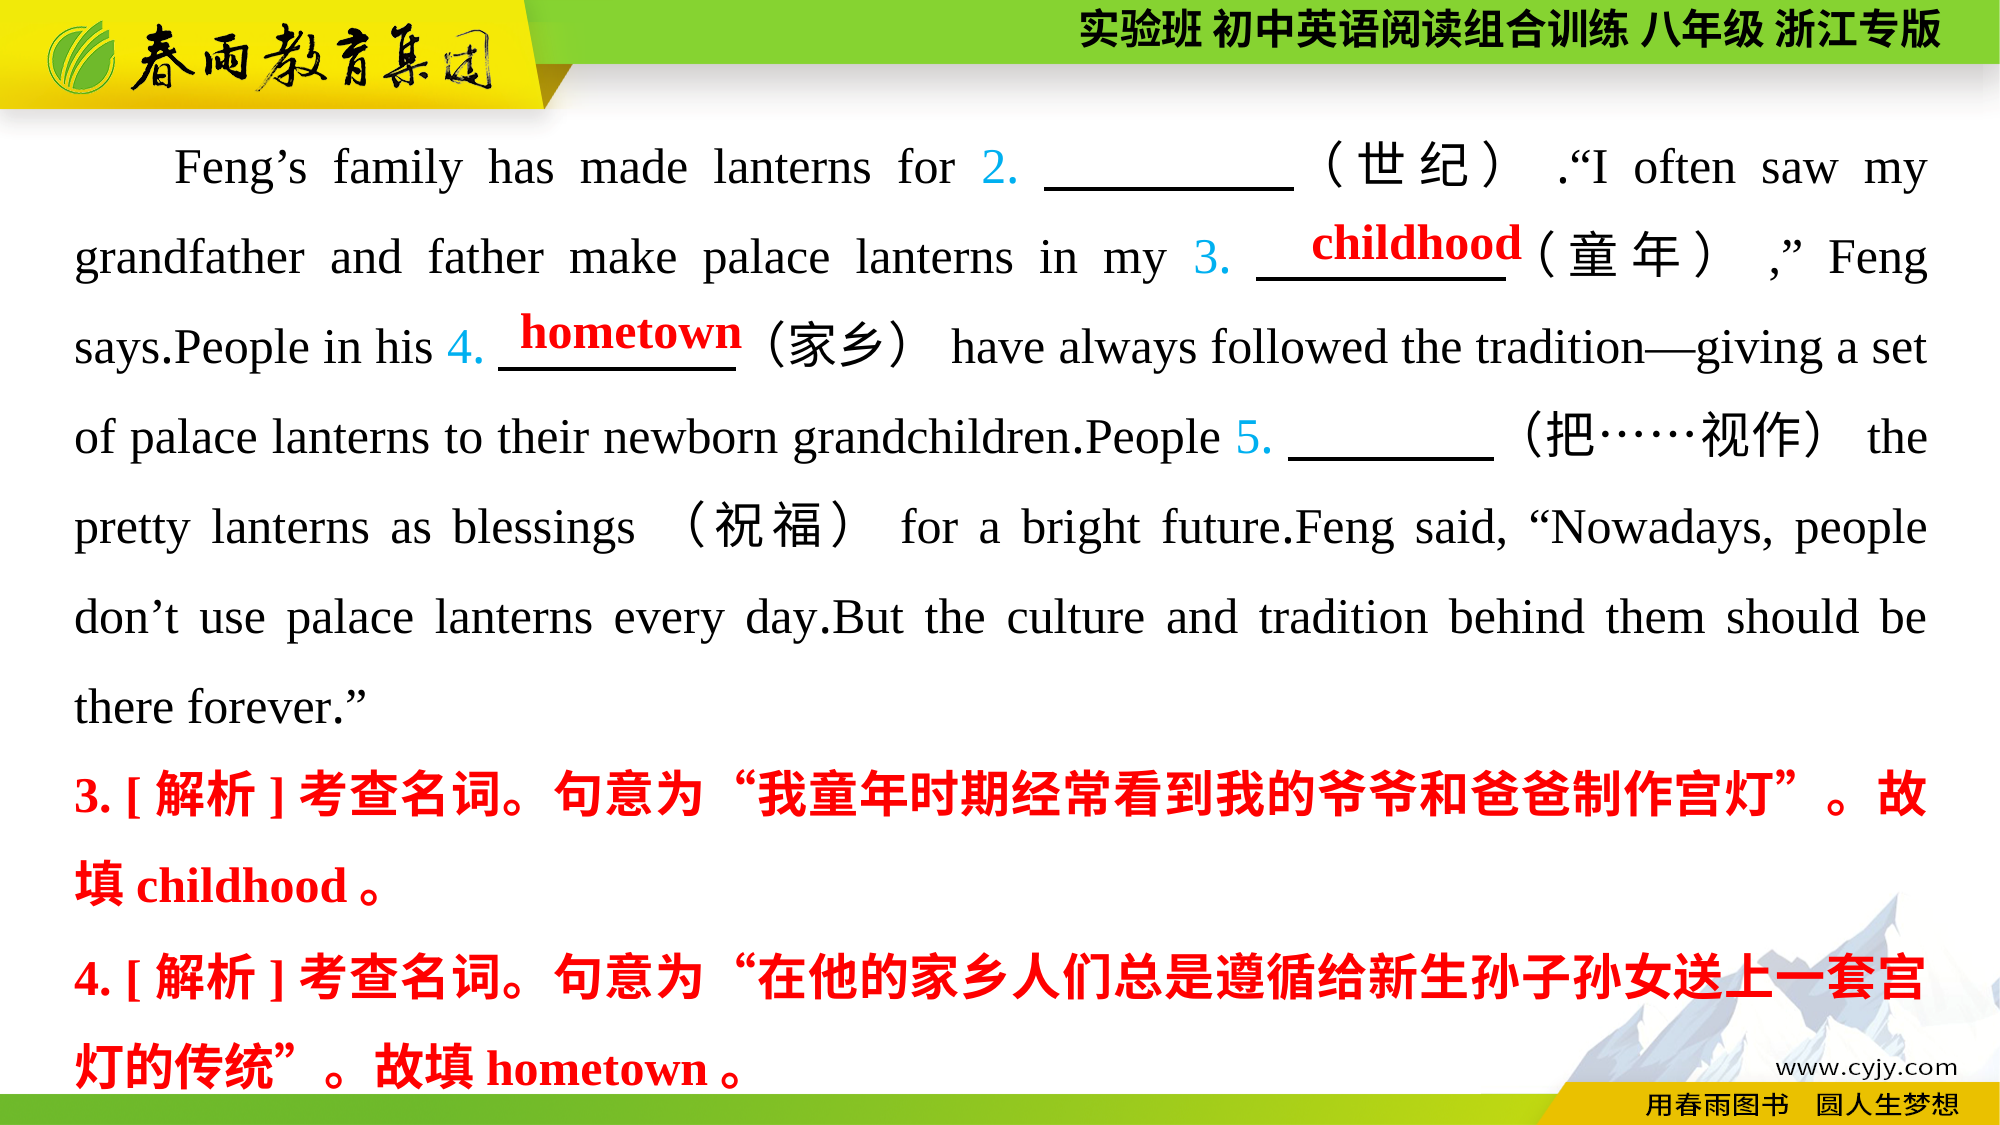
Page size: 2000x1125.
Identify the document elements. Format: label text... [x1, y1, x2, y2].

text_box 3. [解析]考查名词。句意为“我童年时期经常看到我的爷爷和爸爸制作宫灯”。故填childhood。 [59, 747, 1944, 920]
text_box 4. [解析]考查名词。句意为“在他的家乡人们总是遵循给新生孙子孙女送上一套宫灯的传统”。故填hometown。 [59, 920, 1944, 1103]
picture [0, 0, 2000, 1125]
text_box hometown [505, 291, 758, 366]
list Feng’s family has made lanterns for 2. （世纪）.“I often saw my grandfather and father make palace lanterns in my 3. （童年）,” Feng says.People in his 4. （家乡）have always followed the tradition—giving a set of palace lanterns to their newborn grandchildren.People 5. （把……视作）the pretty lanterns as blessings（祝福）for a bright future.Feng said, “Nowadays, people don’t use palace lanterns every day.But the culture and tradition behind them should be there forever.” [59, 95, 1944, 747]
text_box childhood [1296, 201, 1538, 277]
